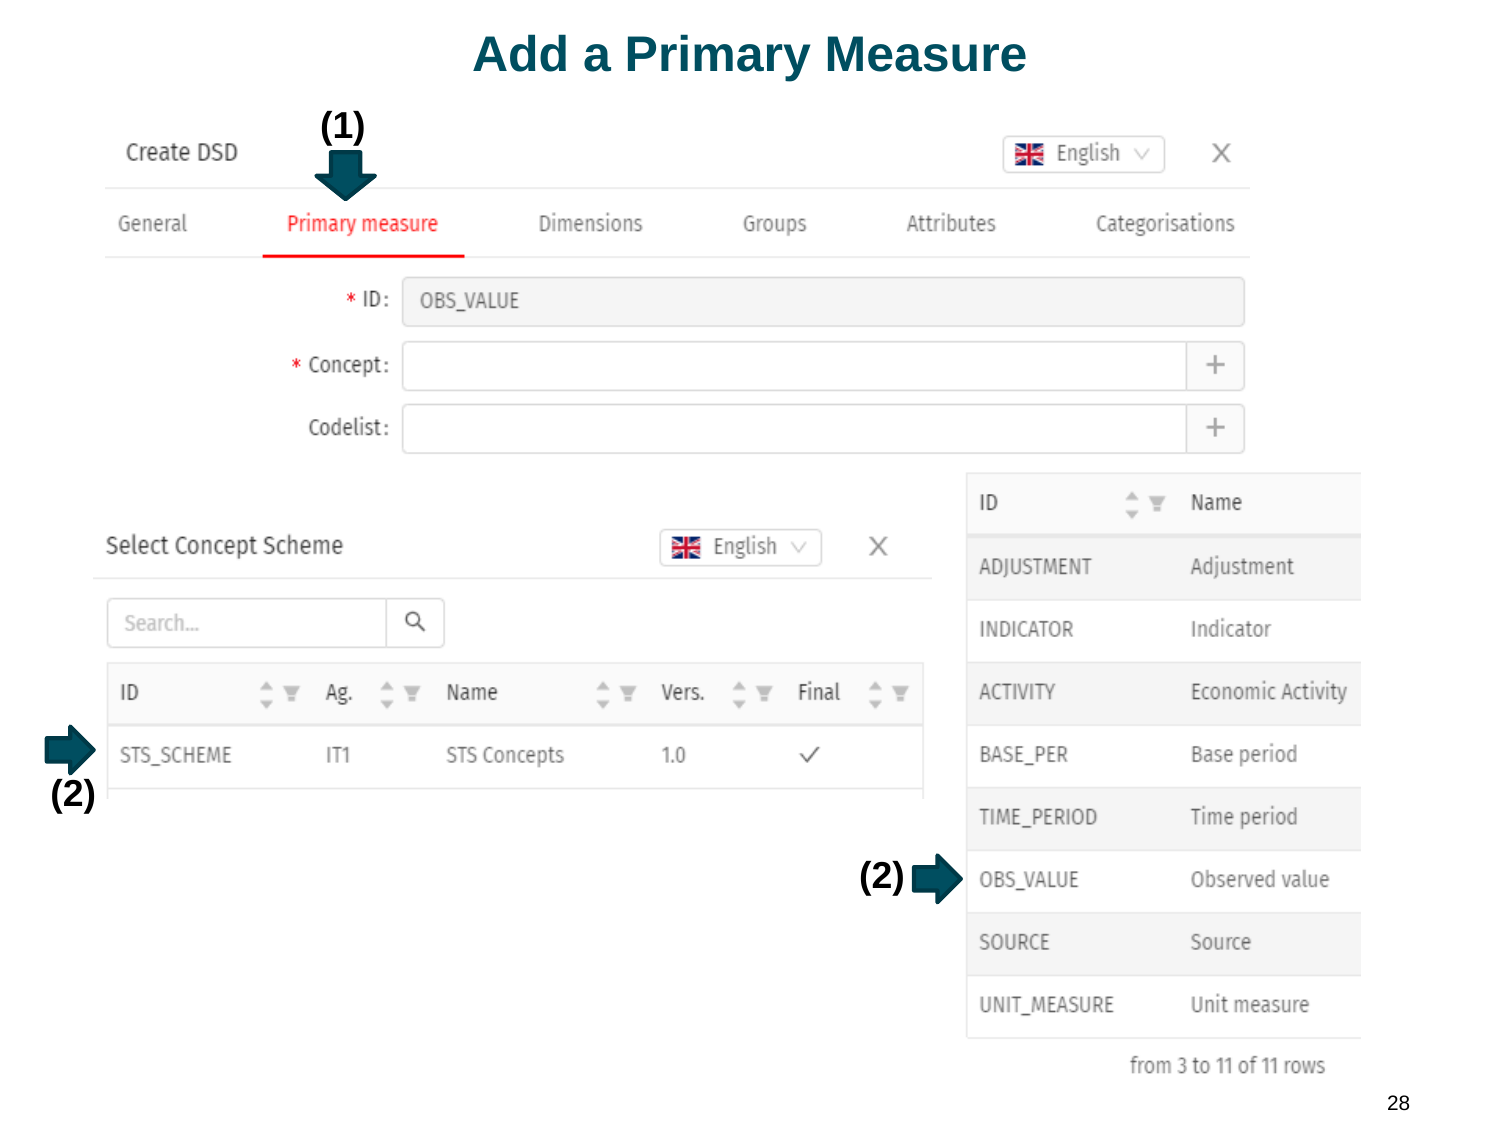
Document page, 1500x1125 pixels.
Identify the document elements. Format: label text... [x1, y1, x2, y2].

slide_number 28 [1074, 1082, 1425, 1125]
text_box (1) [305, 93, 381, 127]
picture [93, 515, 932, 799]
text_box (2) [35, 761, 112, 822]
text_box (2) [844, 843, 920, 904]
picture [960, 468, 1362, 1097]
picture [105, 128, 1250, 462]
text_box [920, 853, 955, 905]
text_box [44, 724, 88, 776]
title Add a Primary Measure [75, 20, 1425, 82]
